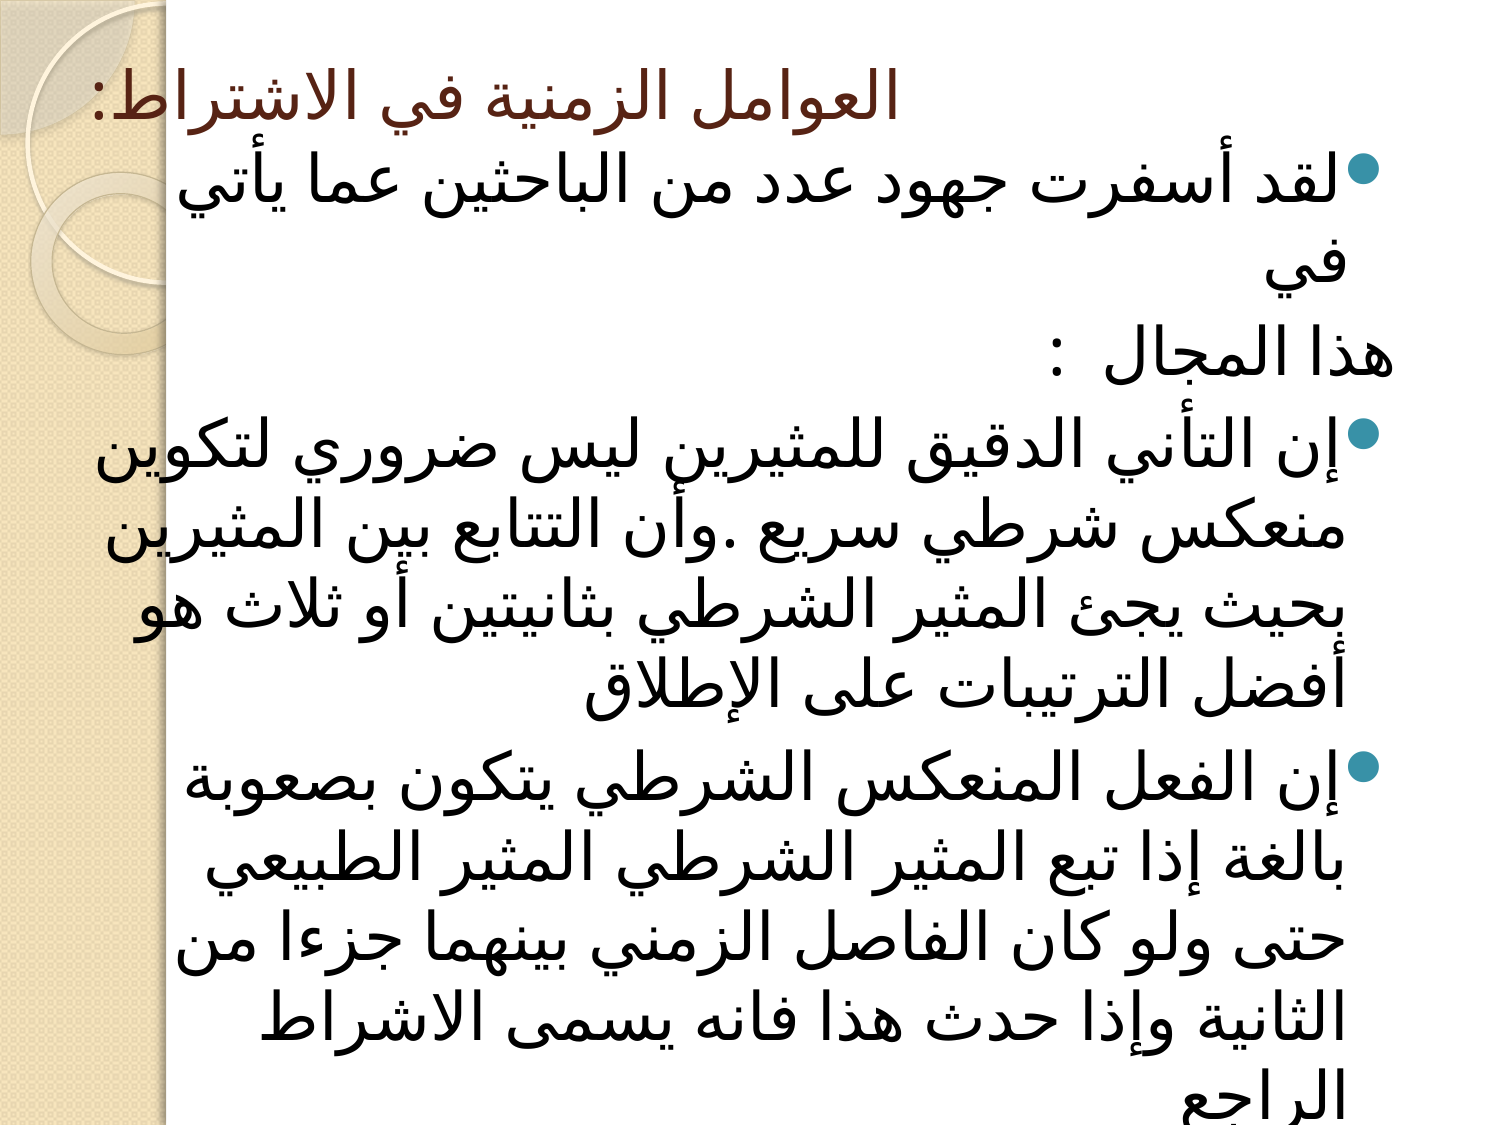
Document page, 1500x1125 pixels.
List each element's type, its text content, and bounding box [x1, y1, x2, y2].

list لقد أسفرت جهود عدد من الباحثين عما يأتي في هذا المجال : إن التأني الدقيق للمثيرين ليس ضروري لتكوين منعكس شرطي سريع .وأن التتابع بين المثيرين بحيث يجئ المثير الشرطي بثانيتين أو ثلاث هو أفضل الترتيبات على الإطلاق إن الفعل المنعكس الشرطي يتكون بصعوبة بالغة إذا تبع المثير الشرطي المثير الطبيعي حتى ولو كان الفاصل الزمني بينهما جزءا من الثانية وإذا حدث هذا فانه يسمى الاشراط الراجع [75, 128, 1425, 1005]
title العوامل الزمنية في الاشتراط: [75, 45, 1425, 128]
